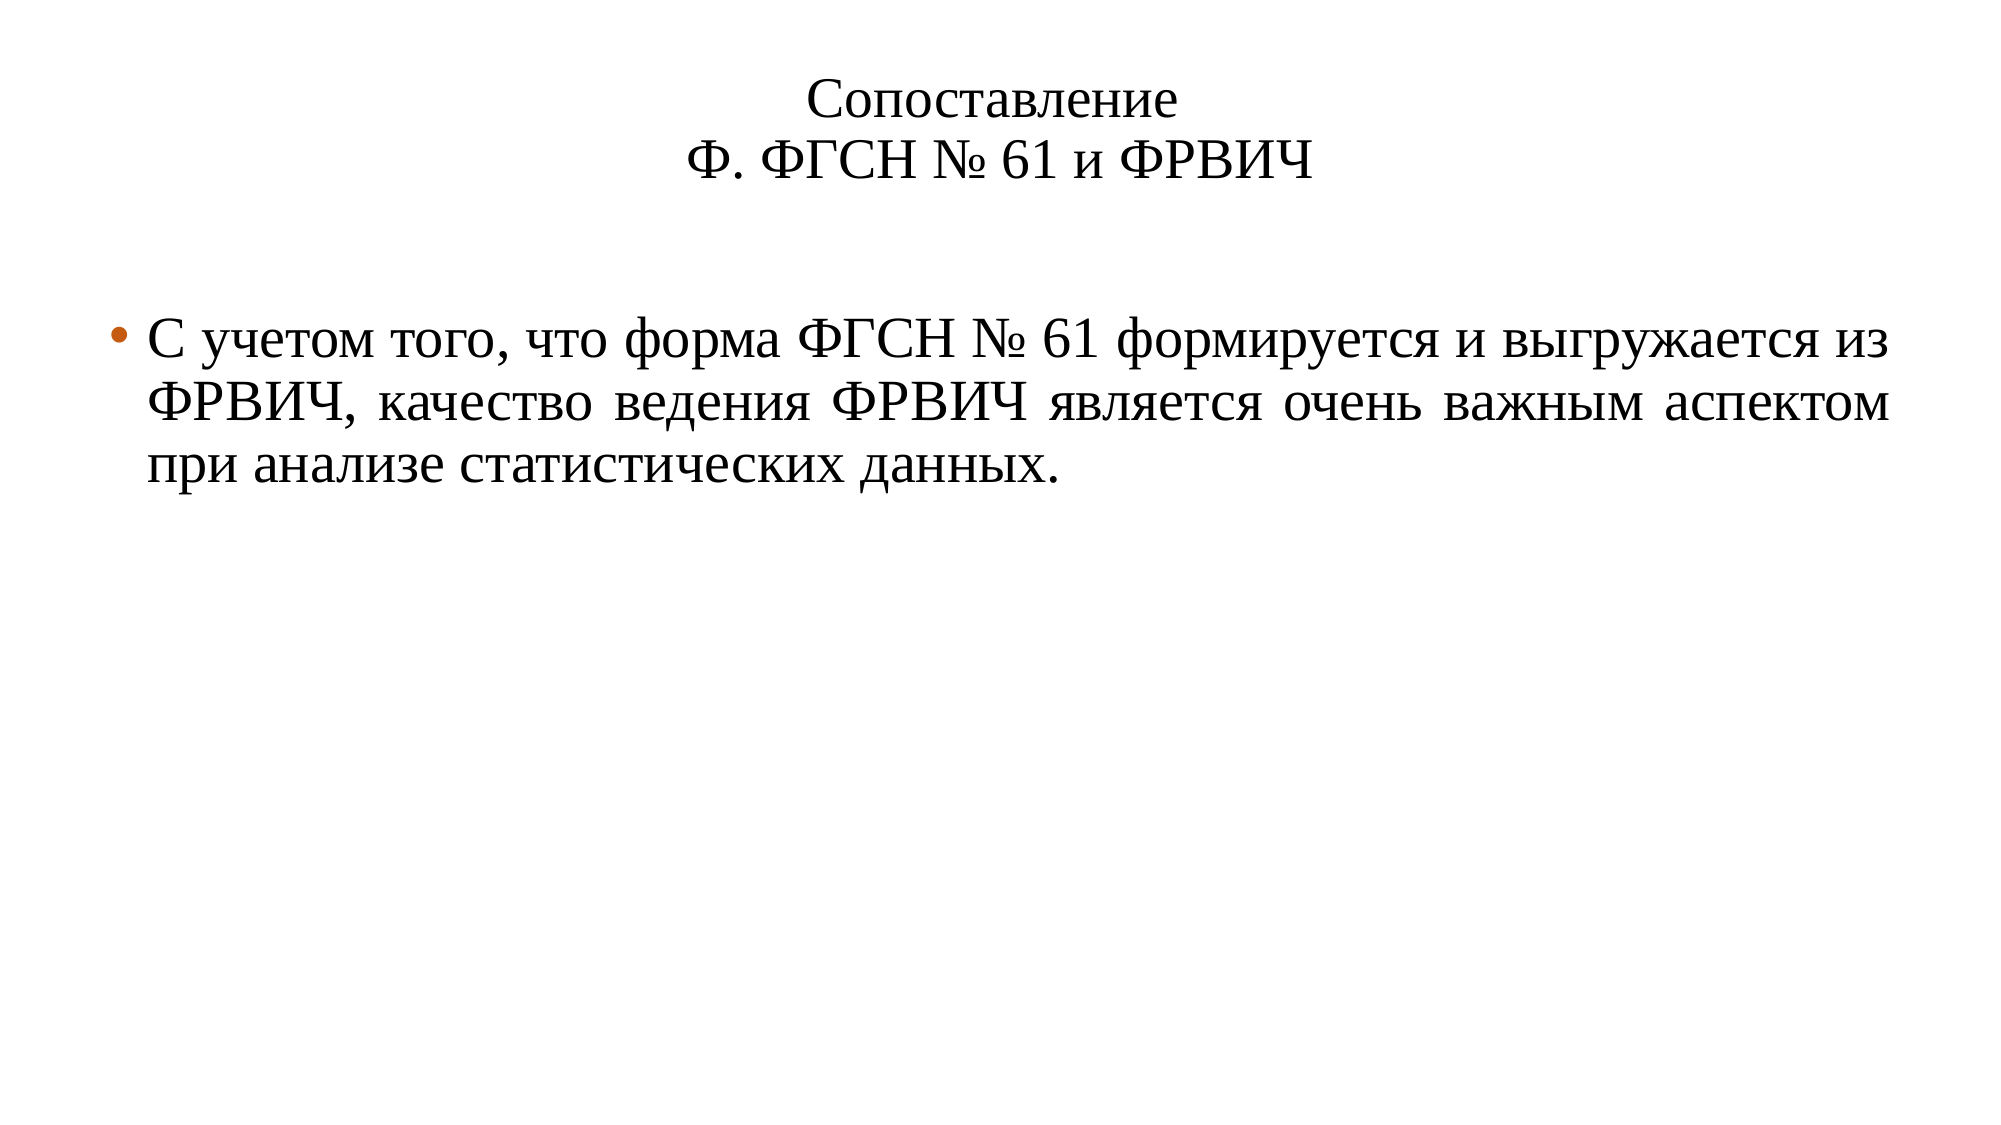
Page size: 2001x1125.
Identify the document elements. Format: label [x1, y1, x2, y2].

list [94, 299, 1906, 749]
title [137, 59, 1863, 199]
